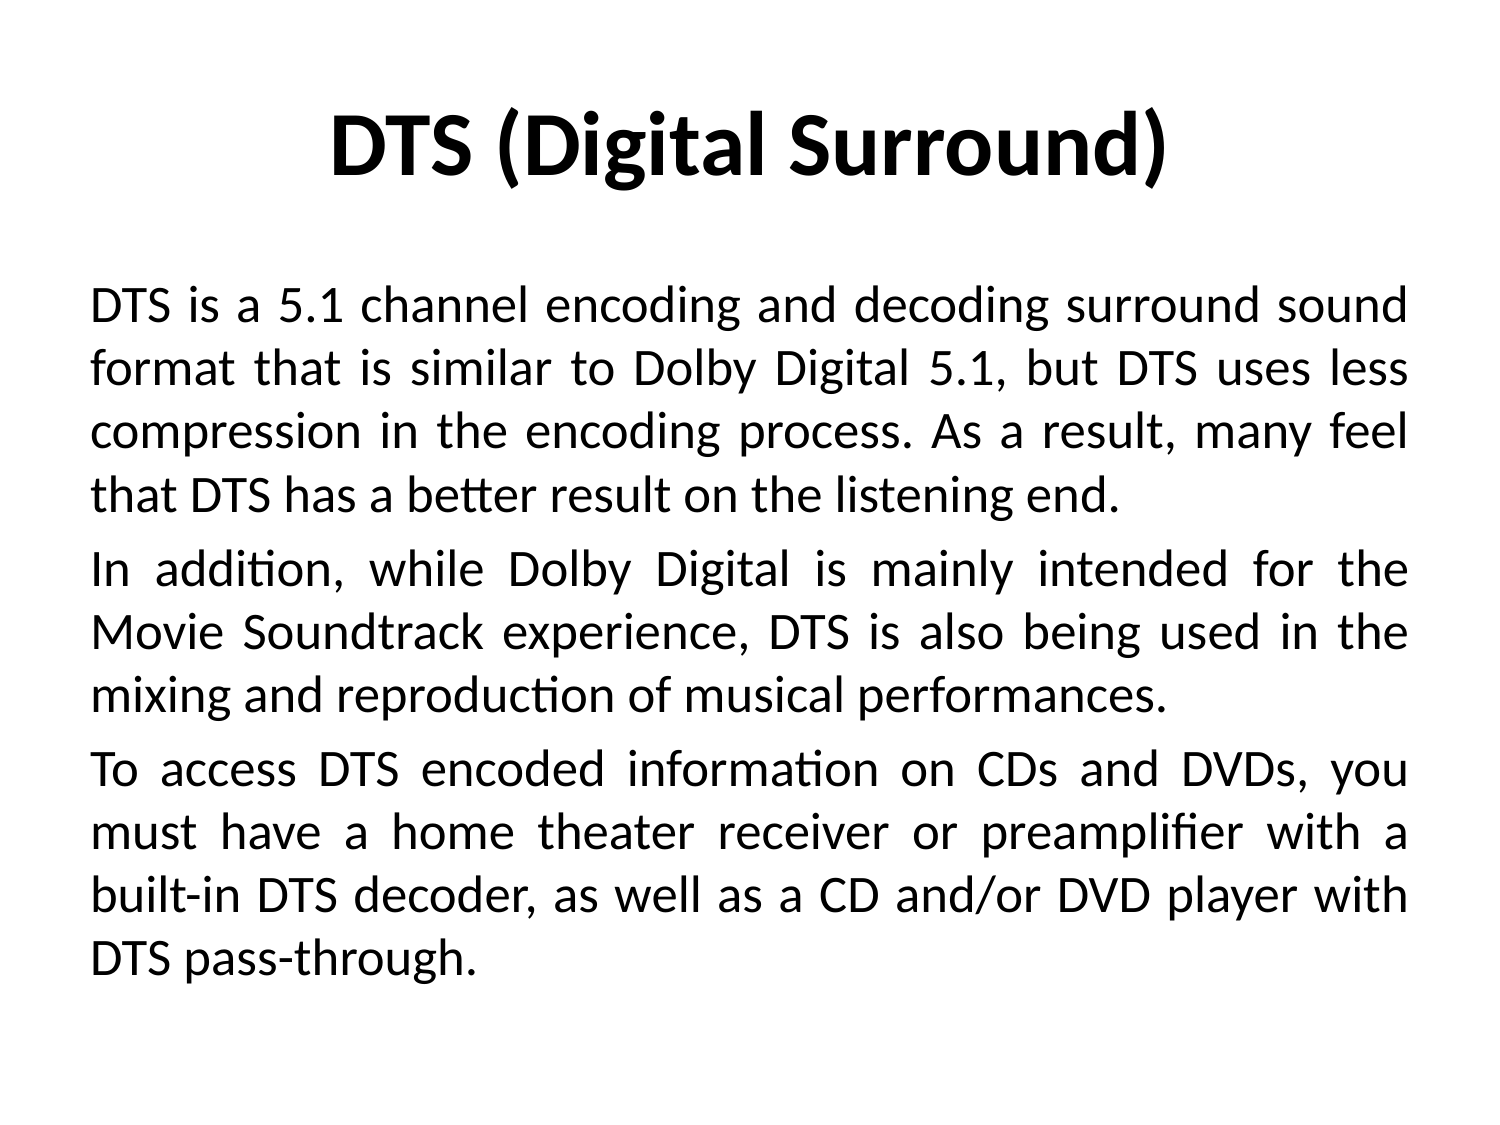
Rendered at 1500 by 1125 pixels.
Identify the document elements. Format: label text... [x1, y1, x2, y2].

list DTS is a 5.1 channel encoding and decoding surround sound format that is similar to Dolby Digital 5.1, but DTS uses less compression in the encoding process. As a result, many feel that DTS has a better result on the listening end. In addition, while Dolby Digital is mainly intended for the Movie Soundtrack experience, DTS is also being used in the mixing and reproduction of musical performances. To access DTS encoded information on CDs and DVDs, you must have a home theater receiver or preamplifier with a built-in DTS decoder, as well as a CD and/or DVD player with DTS pass-through. [75, 262, 1425, 1005]
title DTS (Digital Surround) [75, 45, 1425, 233]
